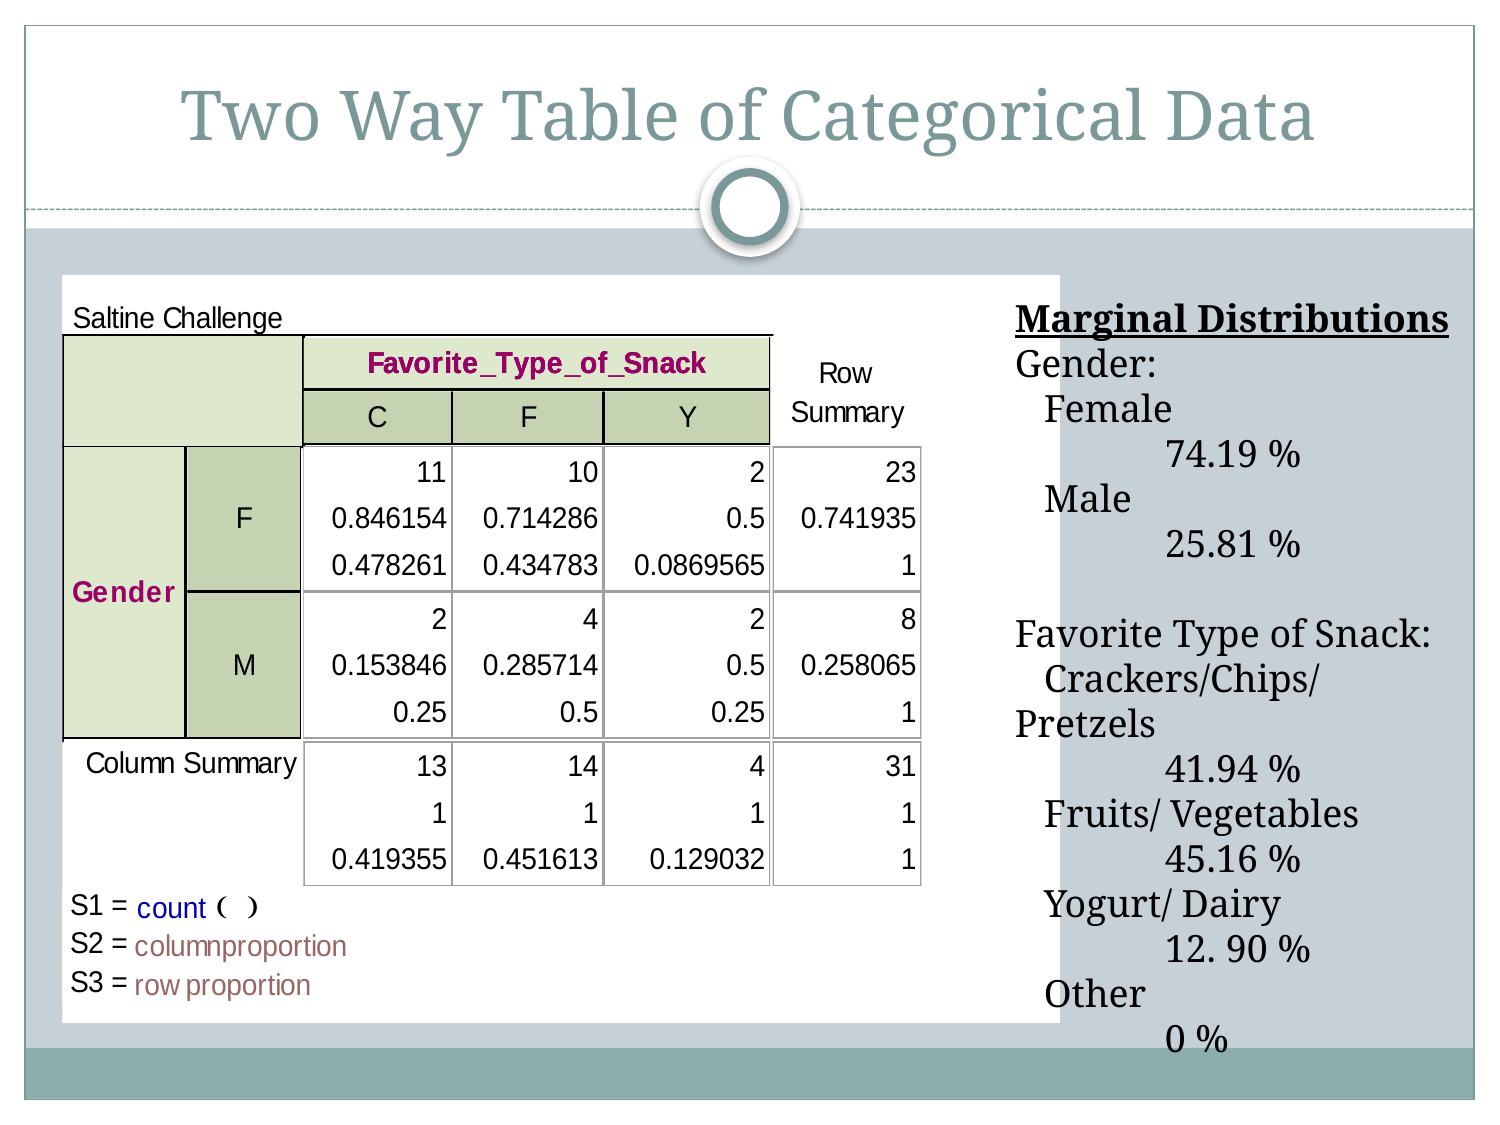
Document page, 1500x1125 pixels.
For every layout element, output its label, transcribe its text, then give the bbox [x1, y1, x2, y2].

title Two Way Table of Categorical Data [49, 37, 1450, 162]
text_box Marginal Distributions Gender: Female 74.19 % Male 25.81 % Favorite Type of Snack: Crackers/Chips/ Pretzels 41.94 % Fruits/ Vegetables 45.16 % Yogurt/ Dairy 12. 90 % Other 0 % [999, 287, 1475, 1125]
picture [62, 274, 1063, 1026]
